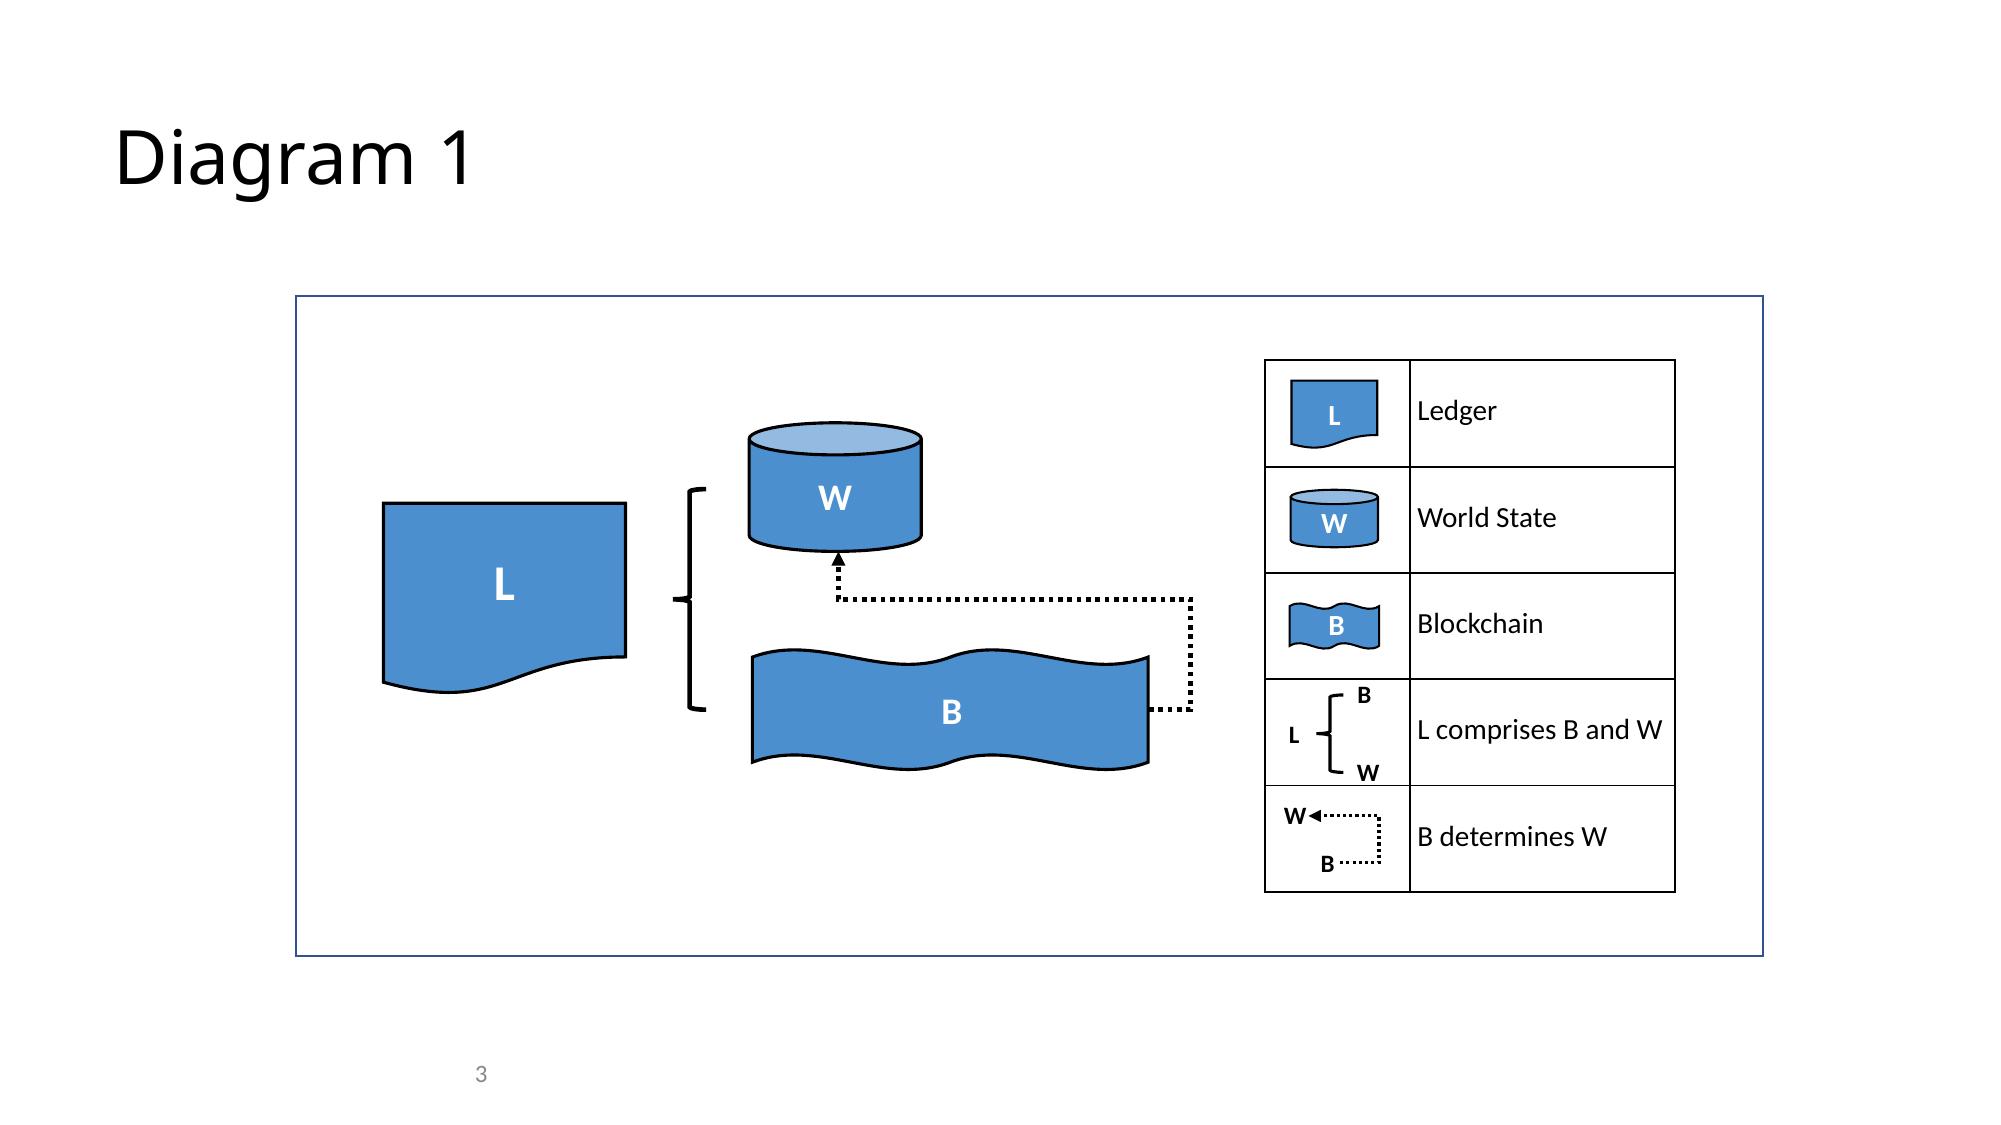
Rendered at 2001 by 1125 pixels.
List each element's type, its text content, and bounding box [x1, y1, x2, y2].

text_box B [798, 679, 1106, 740]
text_box [672, 489, 707, 710]
text_box [1316, 694, 1344, 773]
table_cell [1266, 680, 1409, 785]
text_box B [1313, 840, 1343, 885]
table_cell World State [1411, 468, 1674, 572]
table_cell B determines W [1411, 786, 1674, 891]
table_cell [1266, 786, 1409, 891]
title Diagram 1 [113, 118, 1887, 202]
text_box A2 [750, 422, 921, 454]
text_box W [1290, 489, 1378, 548]
text_box [295, 295, 1763, 957]
text_box B [1349, 670, 1379, 716]
table_cell Blockchain [1411, 574, 1674, 678]
text_box [383, 618, 626, 693]
slide_number 3 [464, 1050, 496, 1096]
text_box [832, 552, 1192, 710]
text_box W [749, 422, 922, 552]
text_box L [1281, 710, 1307, 756]
text_box B [1289, 603, 1380, 649]
table_cell L comprises B and W [1411, 680, 1674, 785]
text_box [1291, 489, 1378, 504]
table_header Ledger [1411, 361, 1674, 466]
text_box W [1349, 748, 1388, 794]
text_box L [1291, 380, 1378, 448]
text_box W [1276, 792, 1315, 838]
table_header [1266, 361, 1409, 466]
text_box [752, 649, 1149, 770]
table_cell [1266, 574, 1409, 678]
text_box L [383, 542, 626, 618]
text_box [383, 503, 626, 542]
table_cell [1266, 468, 1409, 572]
text_box [1308, 809, 1380, 864]
